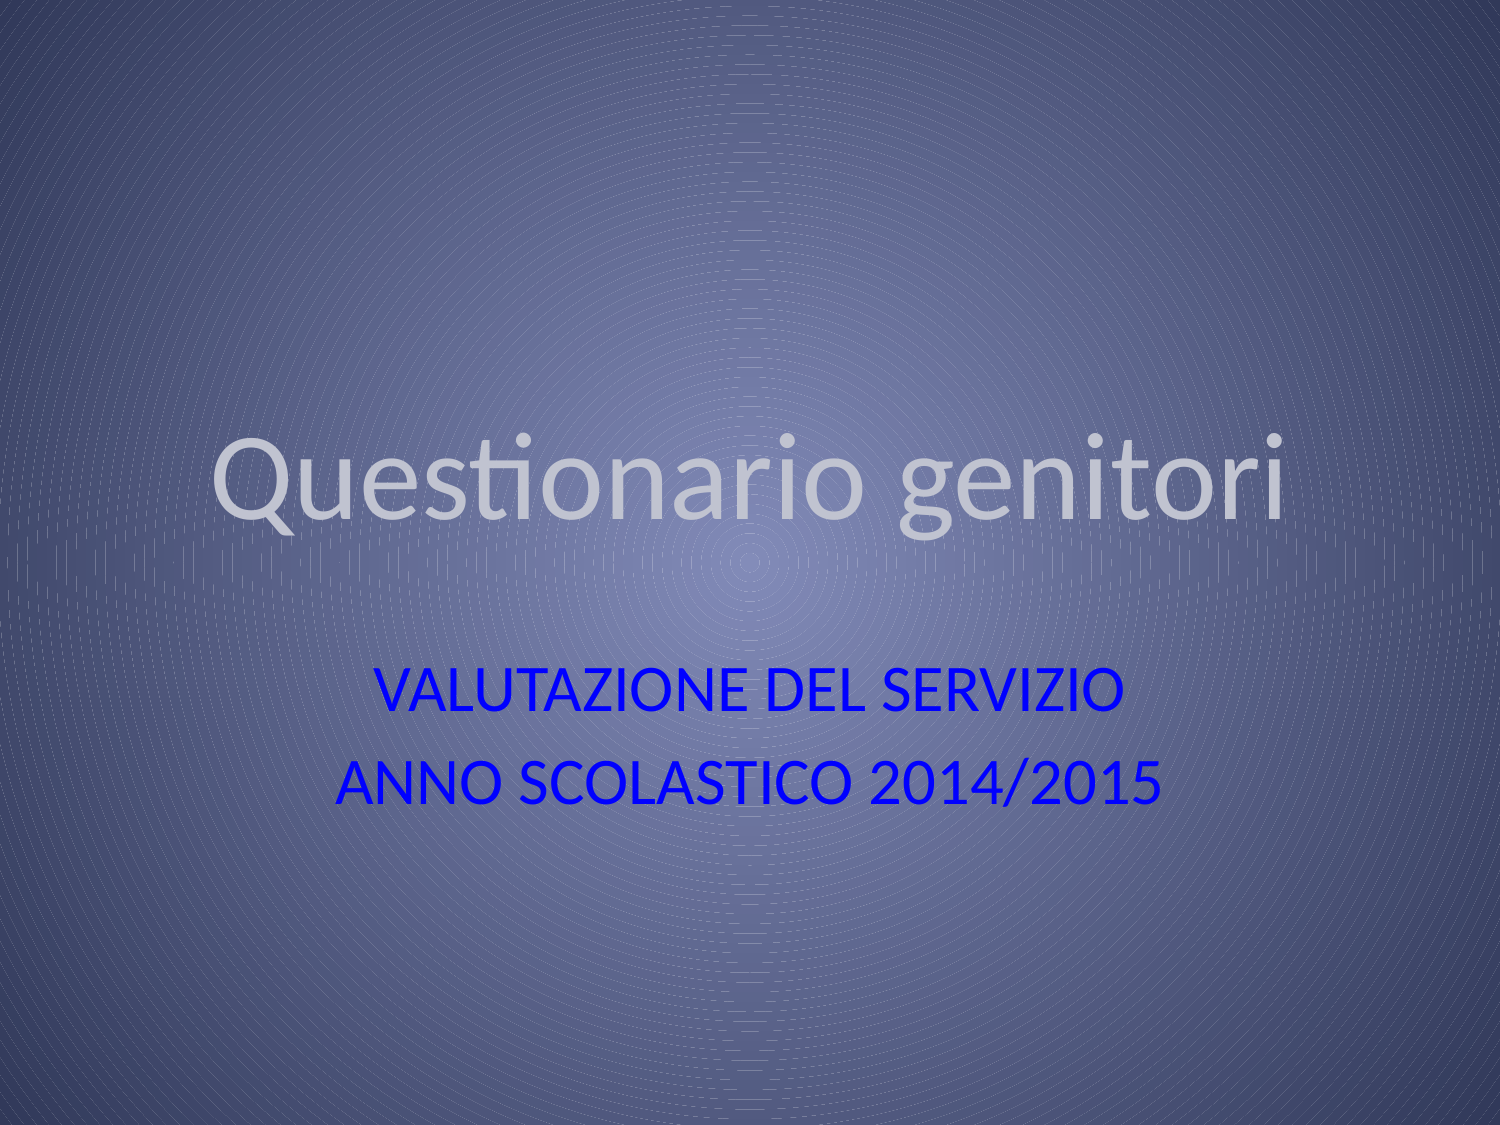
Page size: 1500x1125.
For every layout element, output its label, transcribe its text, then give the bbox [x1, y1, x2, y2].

subtitle VALUTAZIONE DEL SERVIZIO ANNO SCOLASTICO 2014/2015 [225, 637, 1275, 925]
title Questionario genitori [112, 349, 1388, 591]
